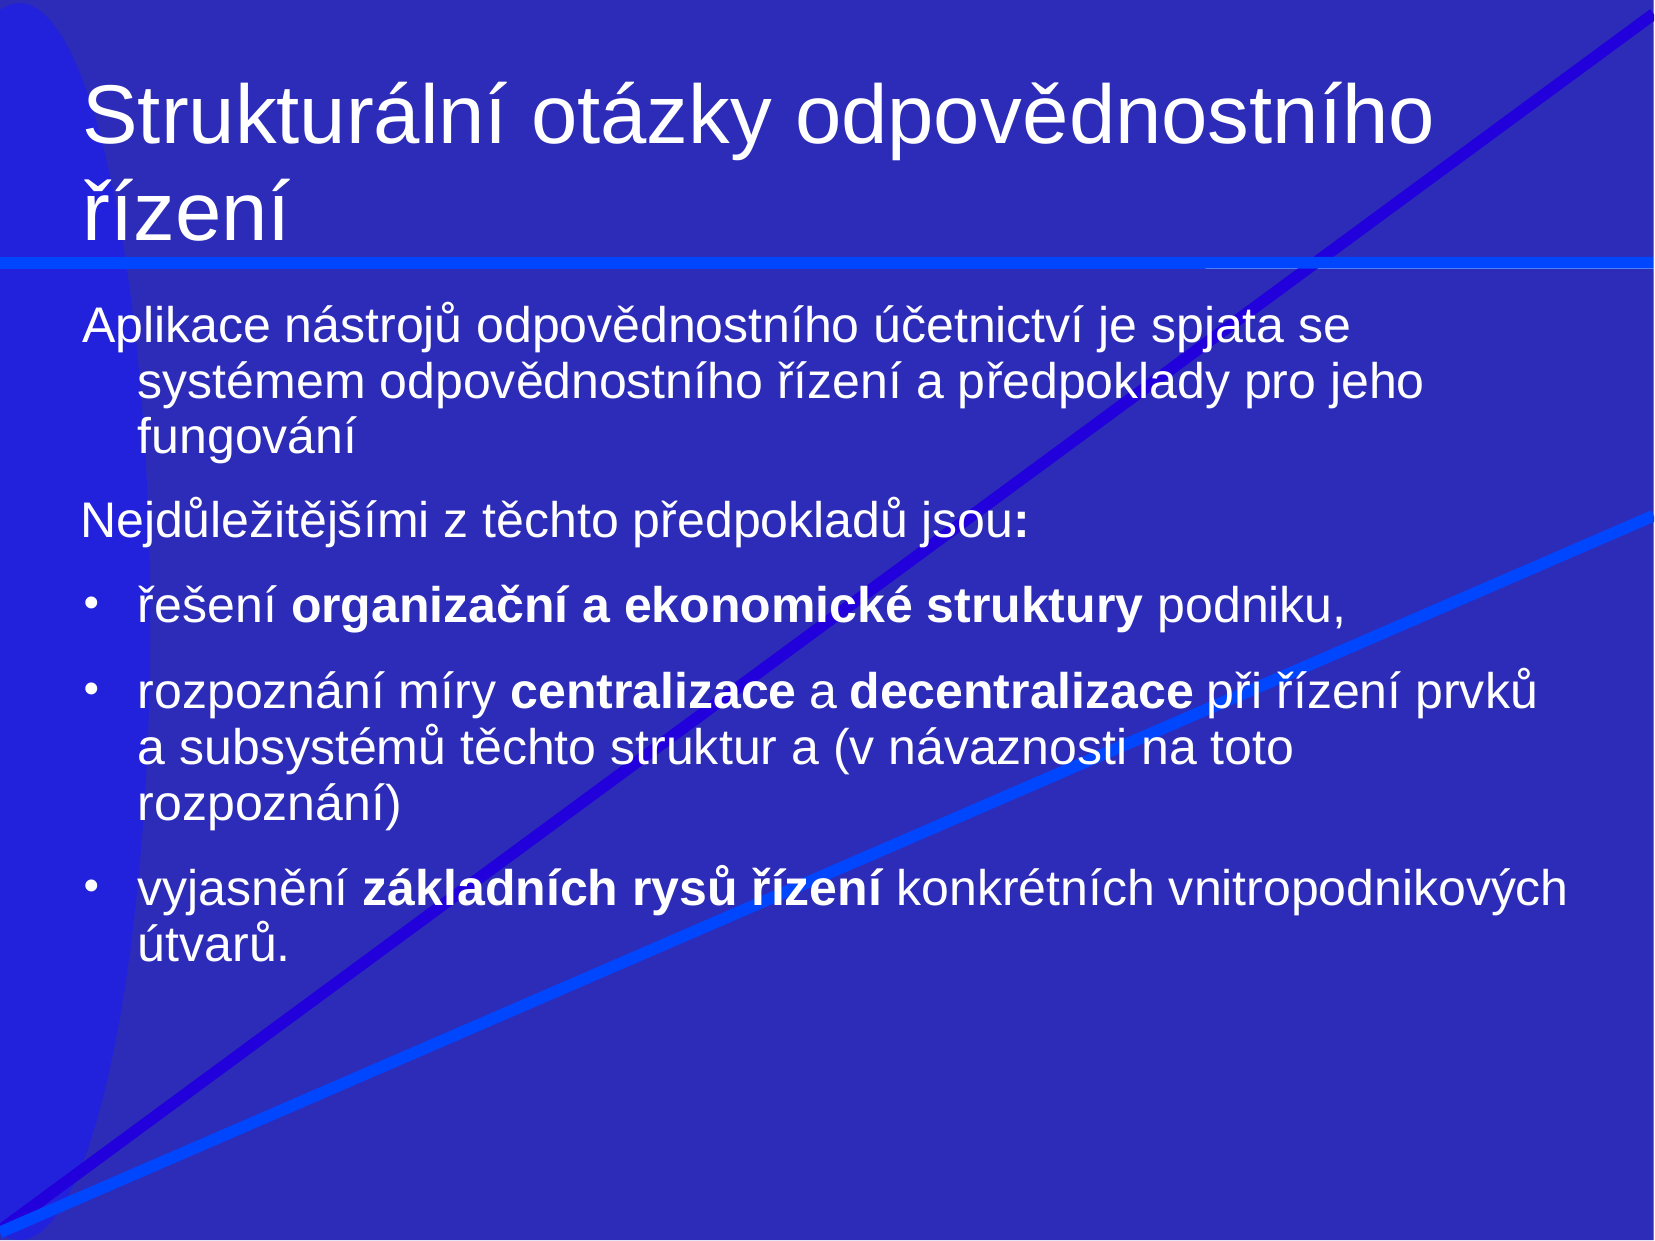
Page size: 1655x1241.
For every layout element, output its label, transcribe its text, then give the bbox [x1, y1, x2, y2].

title Strukturální otázky odpovědnostního řízení [80, 64, 1574, 272]
text_box Aplikace nástrojů odpovědnostního účetnictví je spjata se systémem odpovědnostního řízení a předpoklady pro jeho fungování Nejdůležitějšími z těchto předpokladů jsou: řešení organizační a ekonomické struktury podniku, rozpoznání míry centralizace a decentralizace při řízení prvků a subsystémů těchto struktur a (v návaznosti na toto rozpoznání) vyjasnění základních rysů řízení konkrétních vnitropodnikových útvarů. [80, 296, 1571, 972]
